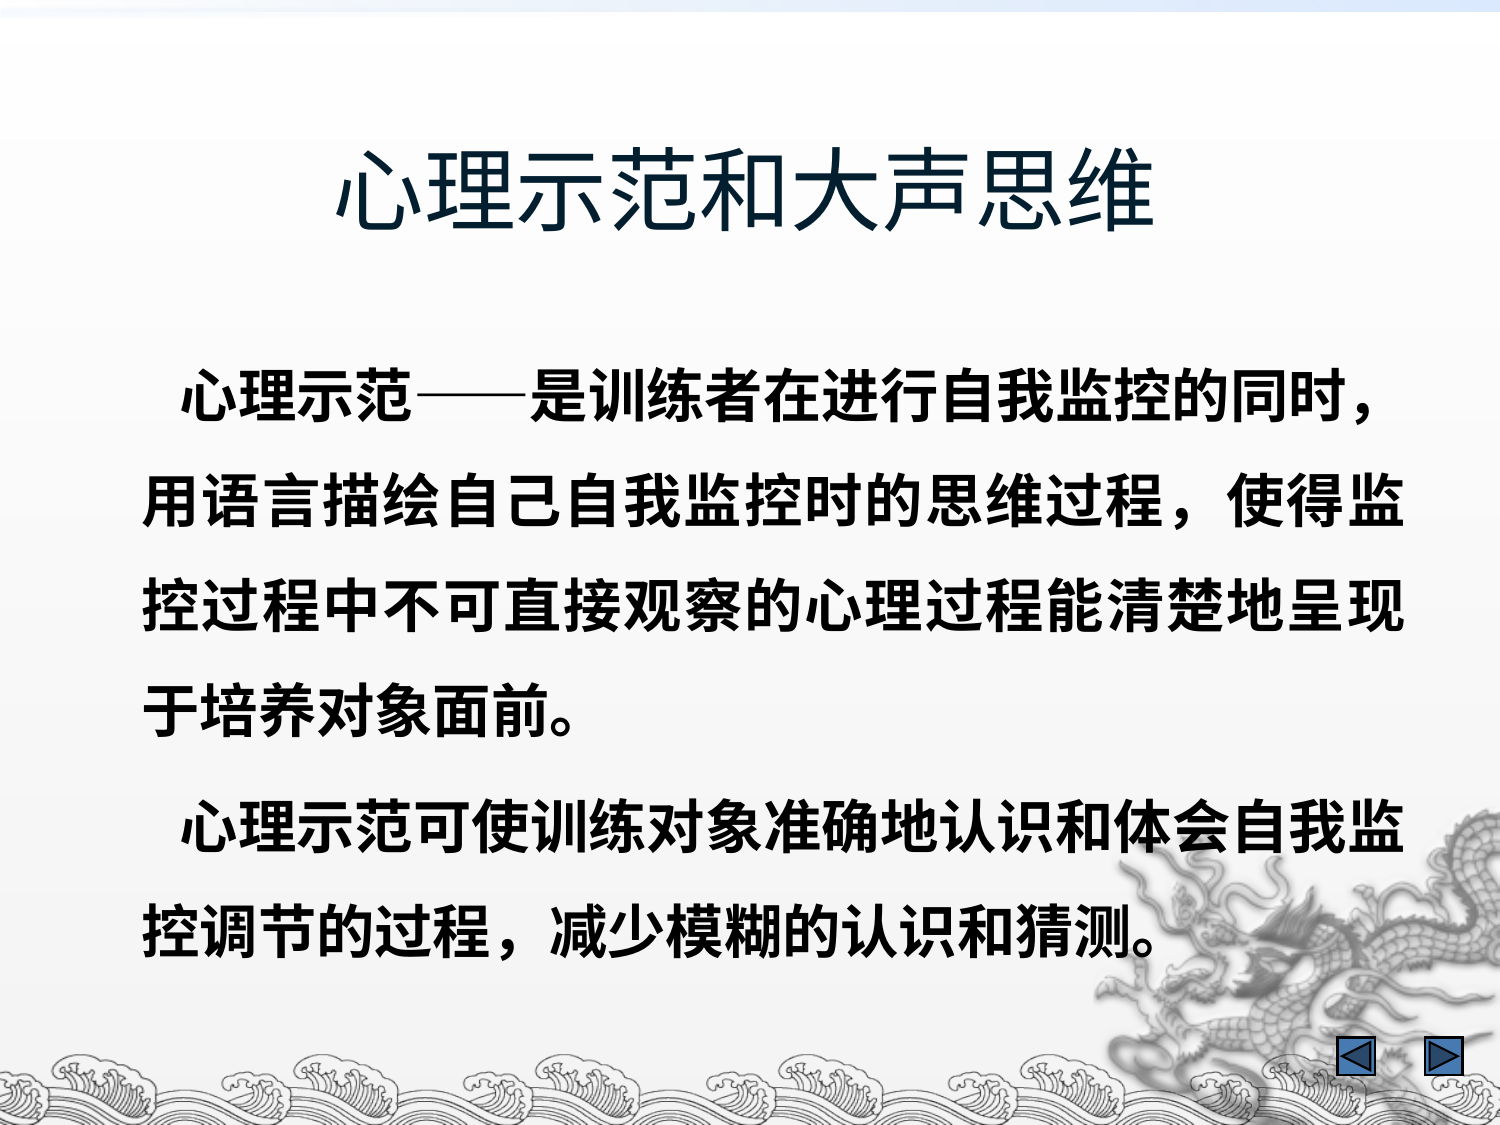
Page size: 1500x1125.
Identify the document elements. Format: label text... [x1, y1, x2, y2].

text_box [1425, 1037, 1463, 1075]
text_box [1337, 1037, 1375, 1075]
title 心理示范和大声思维 [70, 93, 1421, 282]
list 心理示范——是训练者在进行自我监控的同时，用语言描绘自己自我监控时的思维过程，使得监控过程中不可直接观察的心理过程能清楚地呈现于培养对象面前。 心理示范可使训练对象准确地认识和体会自我监控调节的过程，减少模糊的认识和猜测。 [70, 316, 1421, 880]
